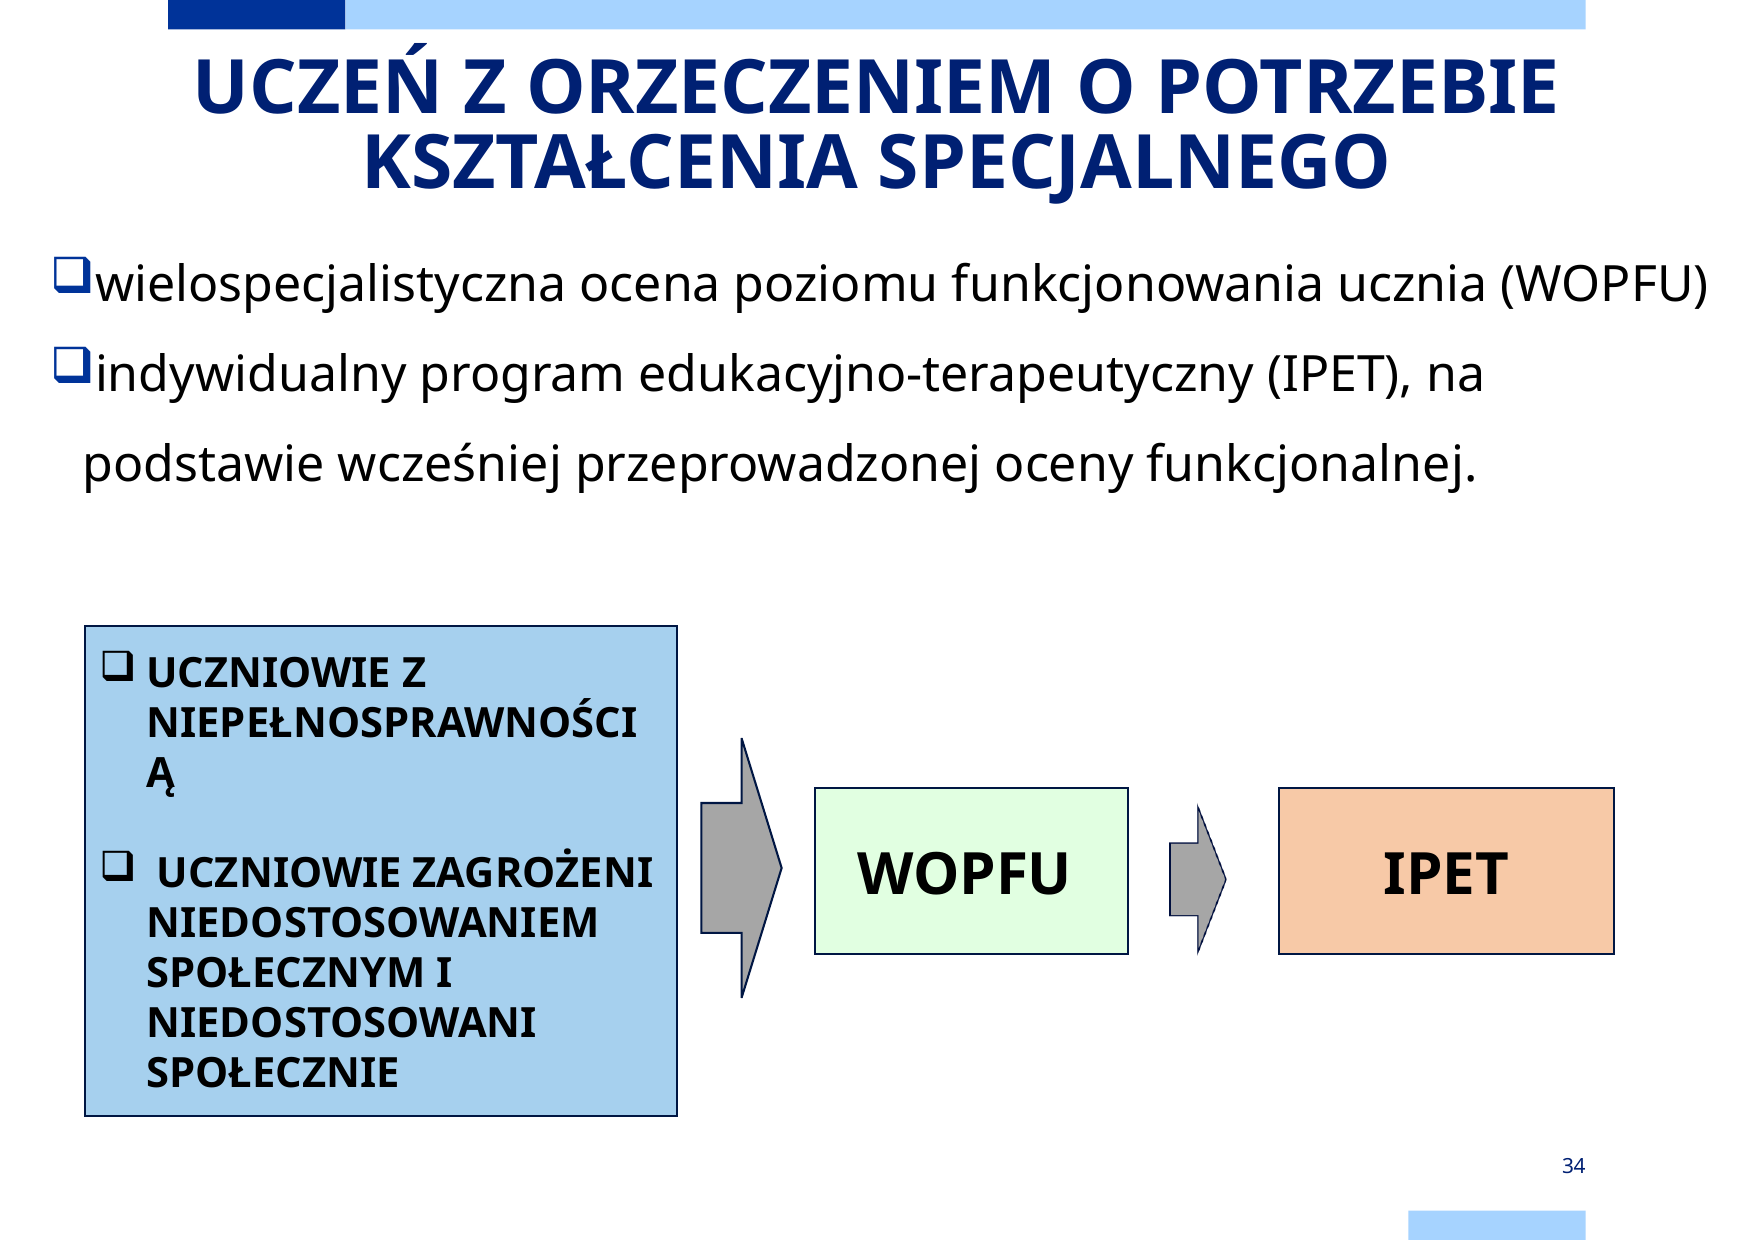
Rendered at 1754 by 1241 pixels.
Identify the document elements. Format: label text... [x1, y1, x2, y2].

text_box [700, 737, 783, 999]
picture [1169, 802, 1227, 956]
list wielospecjalistyczna ocena poziomu funkcjonowania ucznia (WOPFU) indywidualny program edukacyjno-terapeutyczny (IPET), na podstawie wcześniej przeprowadzonej oceny funkcjonalnej. [50, 171, 1728, 1211]
text_box UCZNIOWIE Z NIEPEŁNOSPRAWNOŚCIĄ UCZNIOWIE ZAGROŻENI NIEDOSTOSOWANIEM SPOŁECZNYM I NIEDOSTOSOWANI SPOŁECZNIE [84, 625, 678, 1117]
title UCZEŃ Z ORZECZENIEM O POTRZEBIE KSZTAŁCENIA SPECJALNEGO [50, 53, 1704, 171]
slide_number 34 [1408, 1151, 1586, 1182]
text_box IPET [1278, 787, 1615, 955]
text_box WOPFU [814, 787, 1129, 955]
